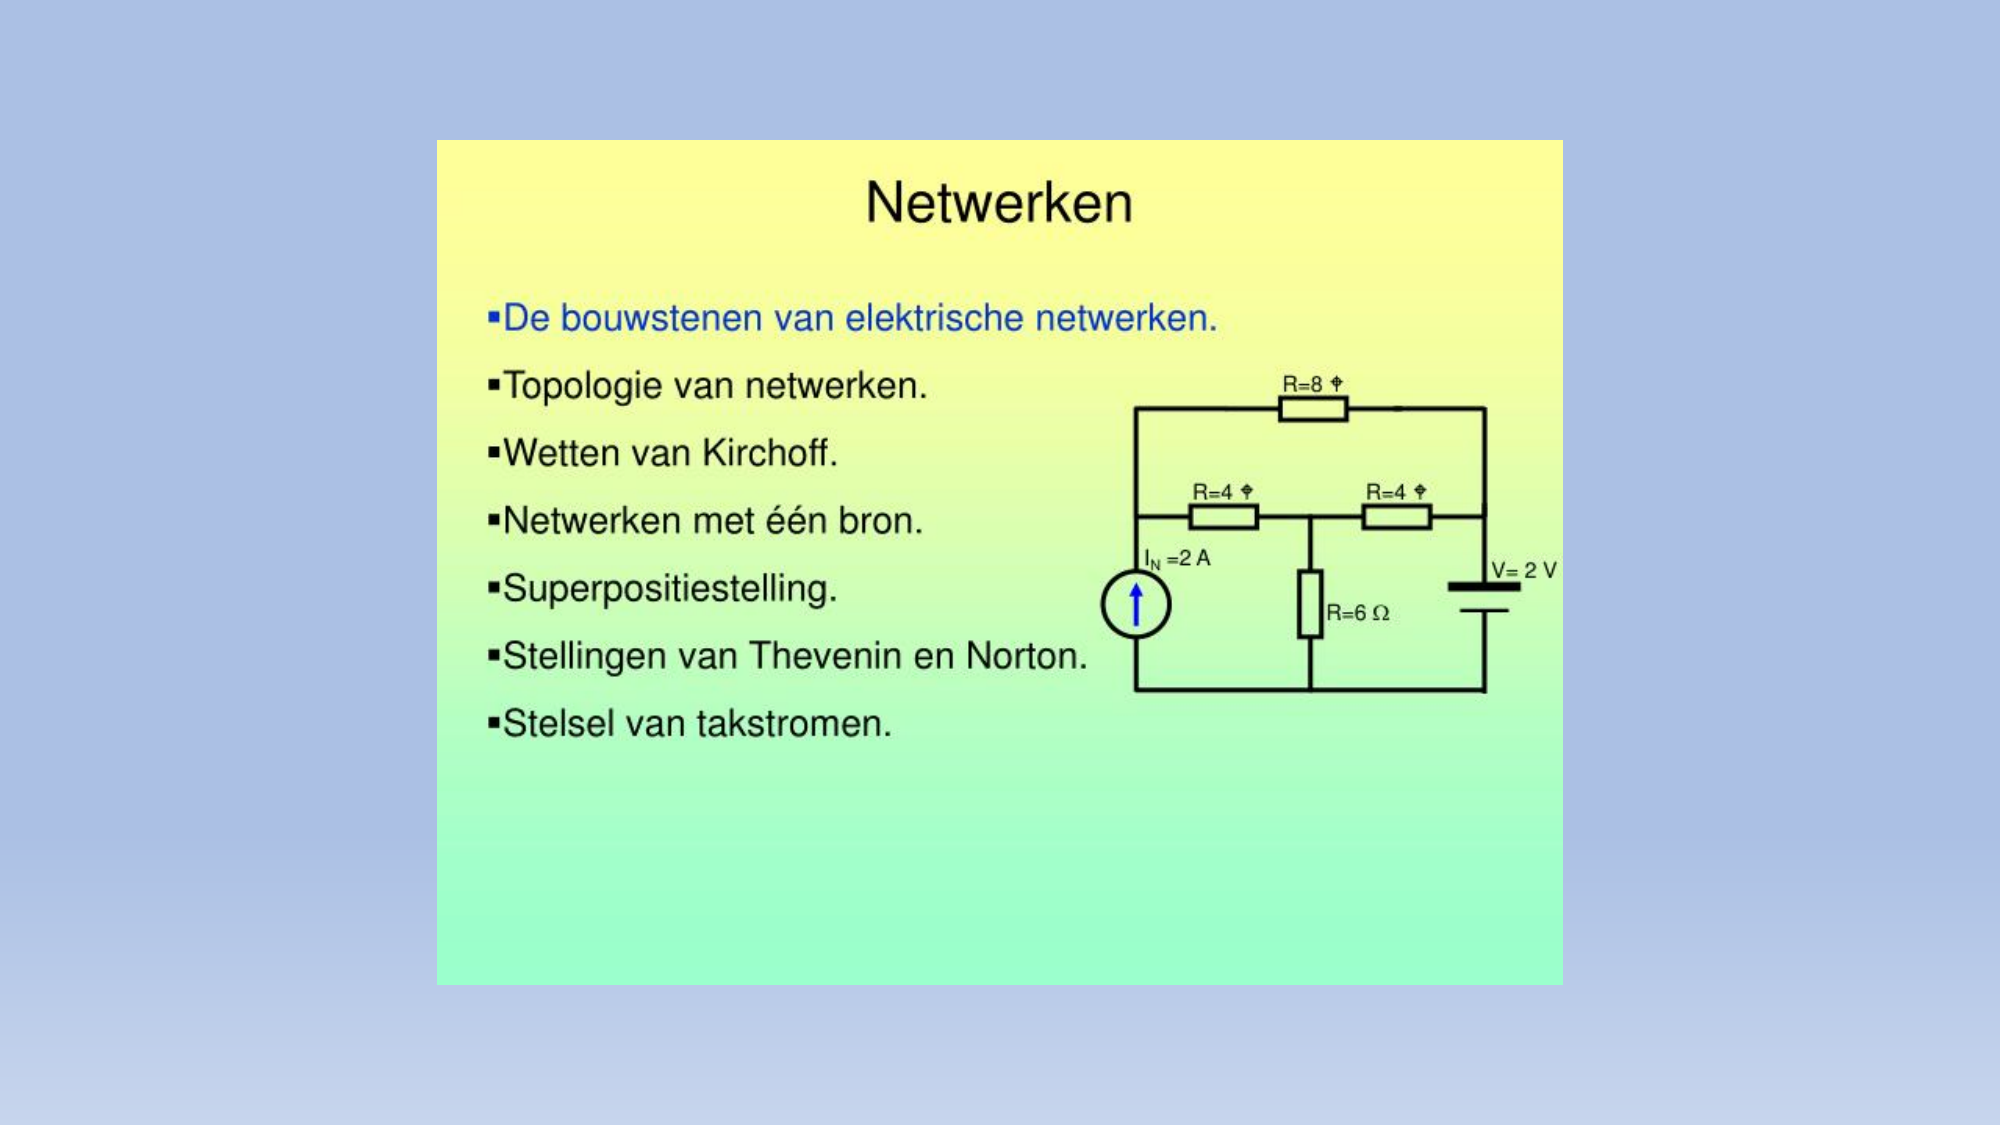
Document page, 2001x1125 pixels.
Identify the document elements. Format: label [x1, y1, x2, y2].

picture [437, 140, 1563, 985]
